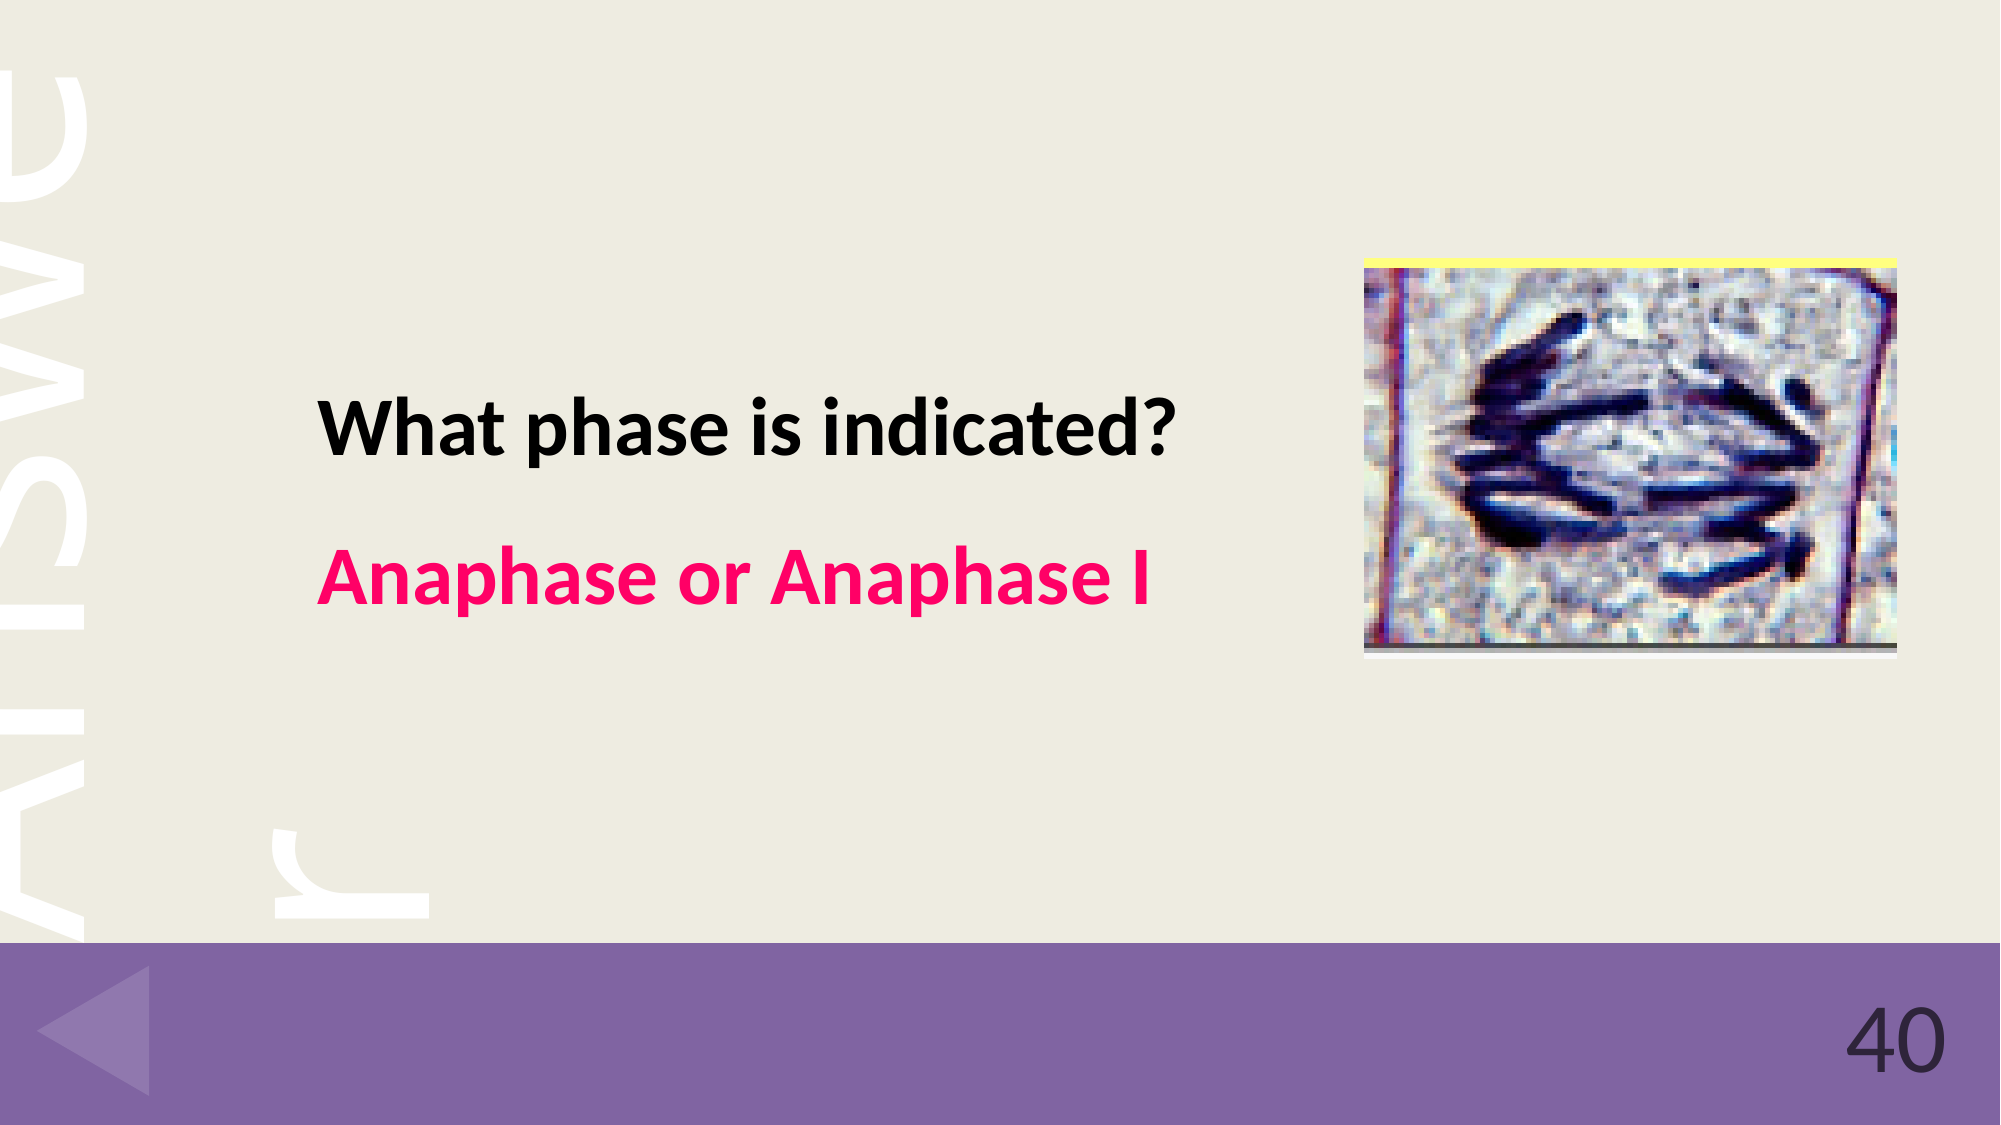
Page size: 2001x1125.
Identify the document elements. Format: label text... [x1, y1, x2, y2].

list 40 [1494, 967, 1963, 1097]
picture [1363, 258, 1897, 659]
list What phase is indicated? Anaphase or Anaphase I [302, 307, 1358, 636]
